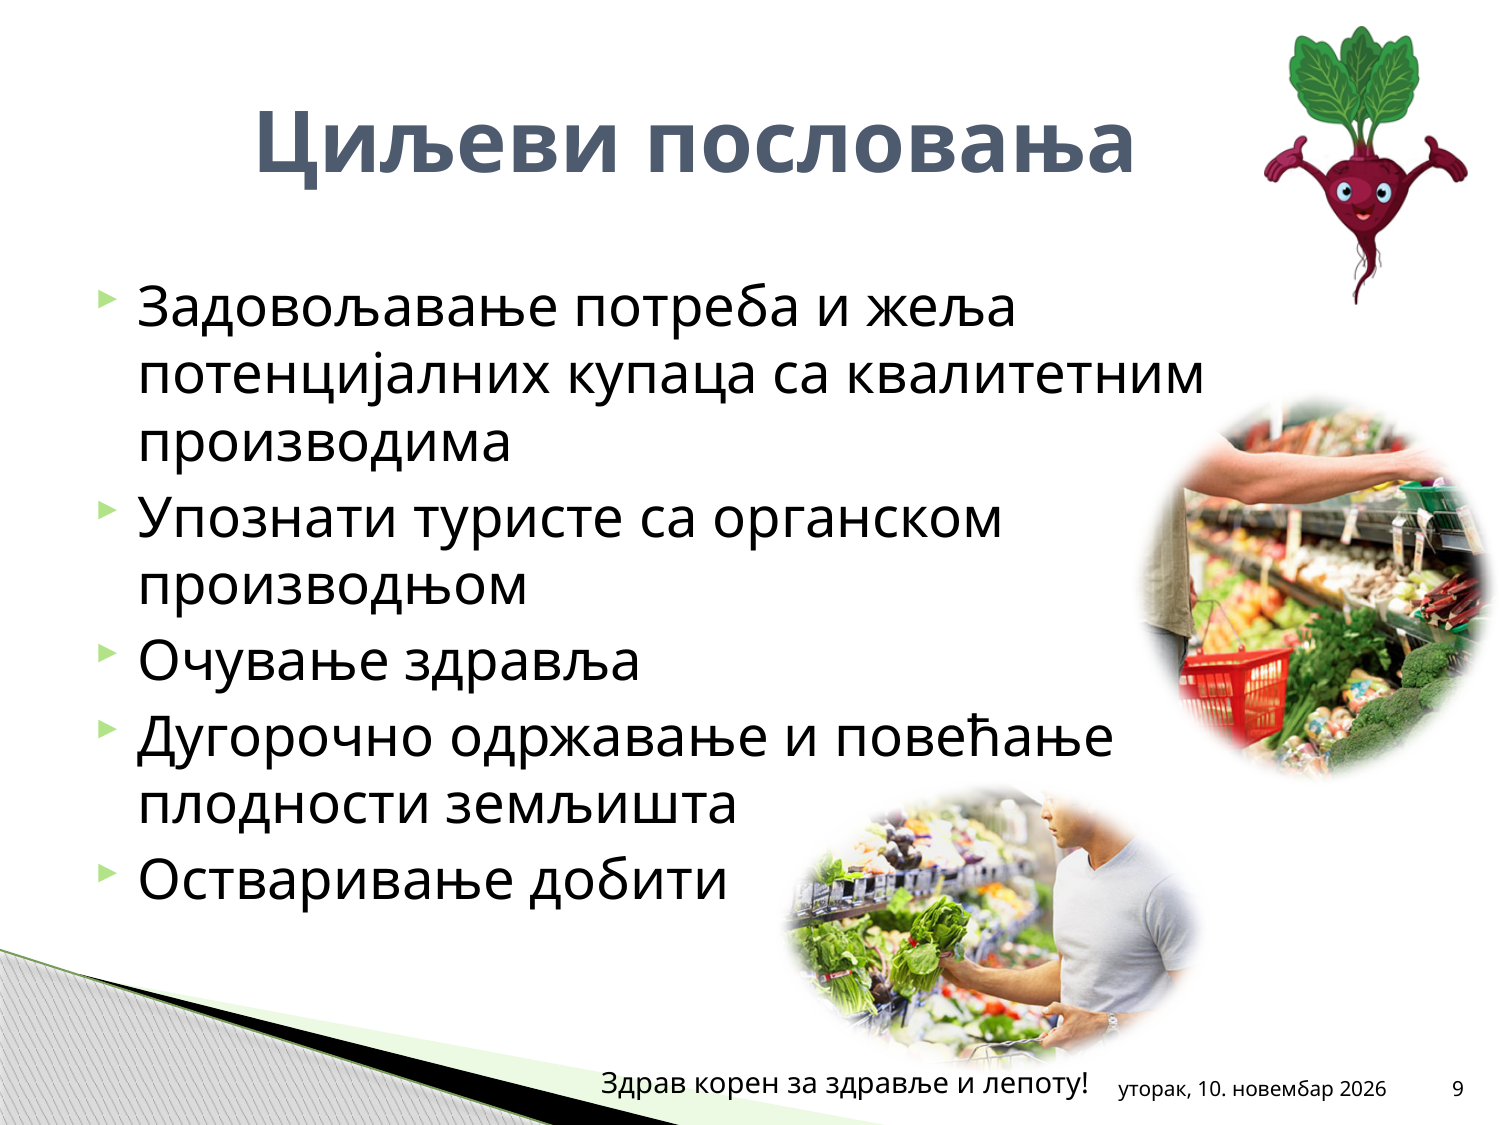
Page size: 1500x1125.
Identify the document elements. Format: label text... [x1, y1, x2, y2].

title Циљеви пословања [75, 45, 1250, 233]
picture [774, 387, 1500, 1077]
slide_number 9 [1418, 1051, 1479, 1112]
list Задовољавање потреба и жеља потенцијалних купаца са квалитетним производима Упознати туристе са органском производњом Очување здравља Дугорочно одржавање и повећање плодности земљишта Остваривање добити [62, 262, 1413, 1005]
slide_number среда, 31. октобар 2012 [1105, 1051, 1418, 1112]
picture [1262, 24, 1471, 308]
footer Здрав корен за здравље и лепоту! [575, 1051, 1105, 1112]
